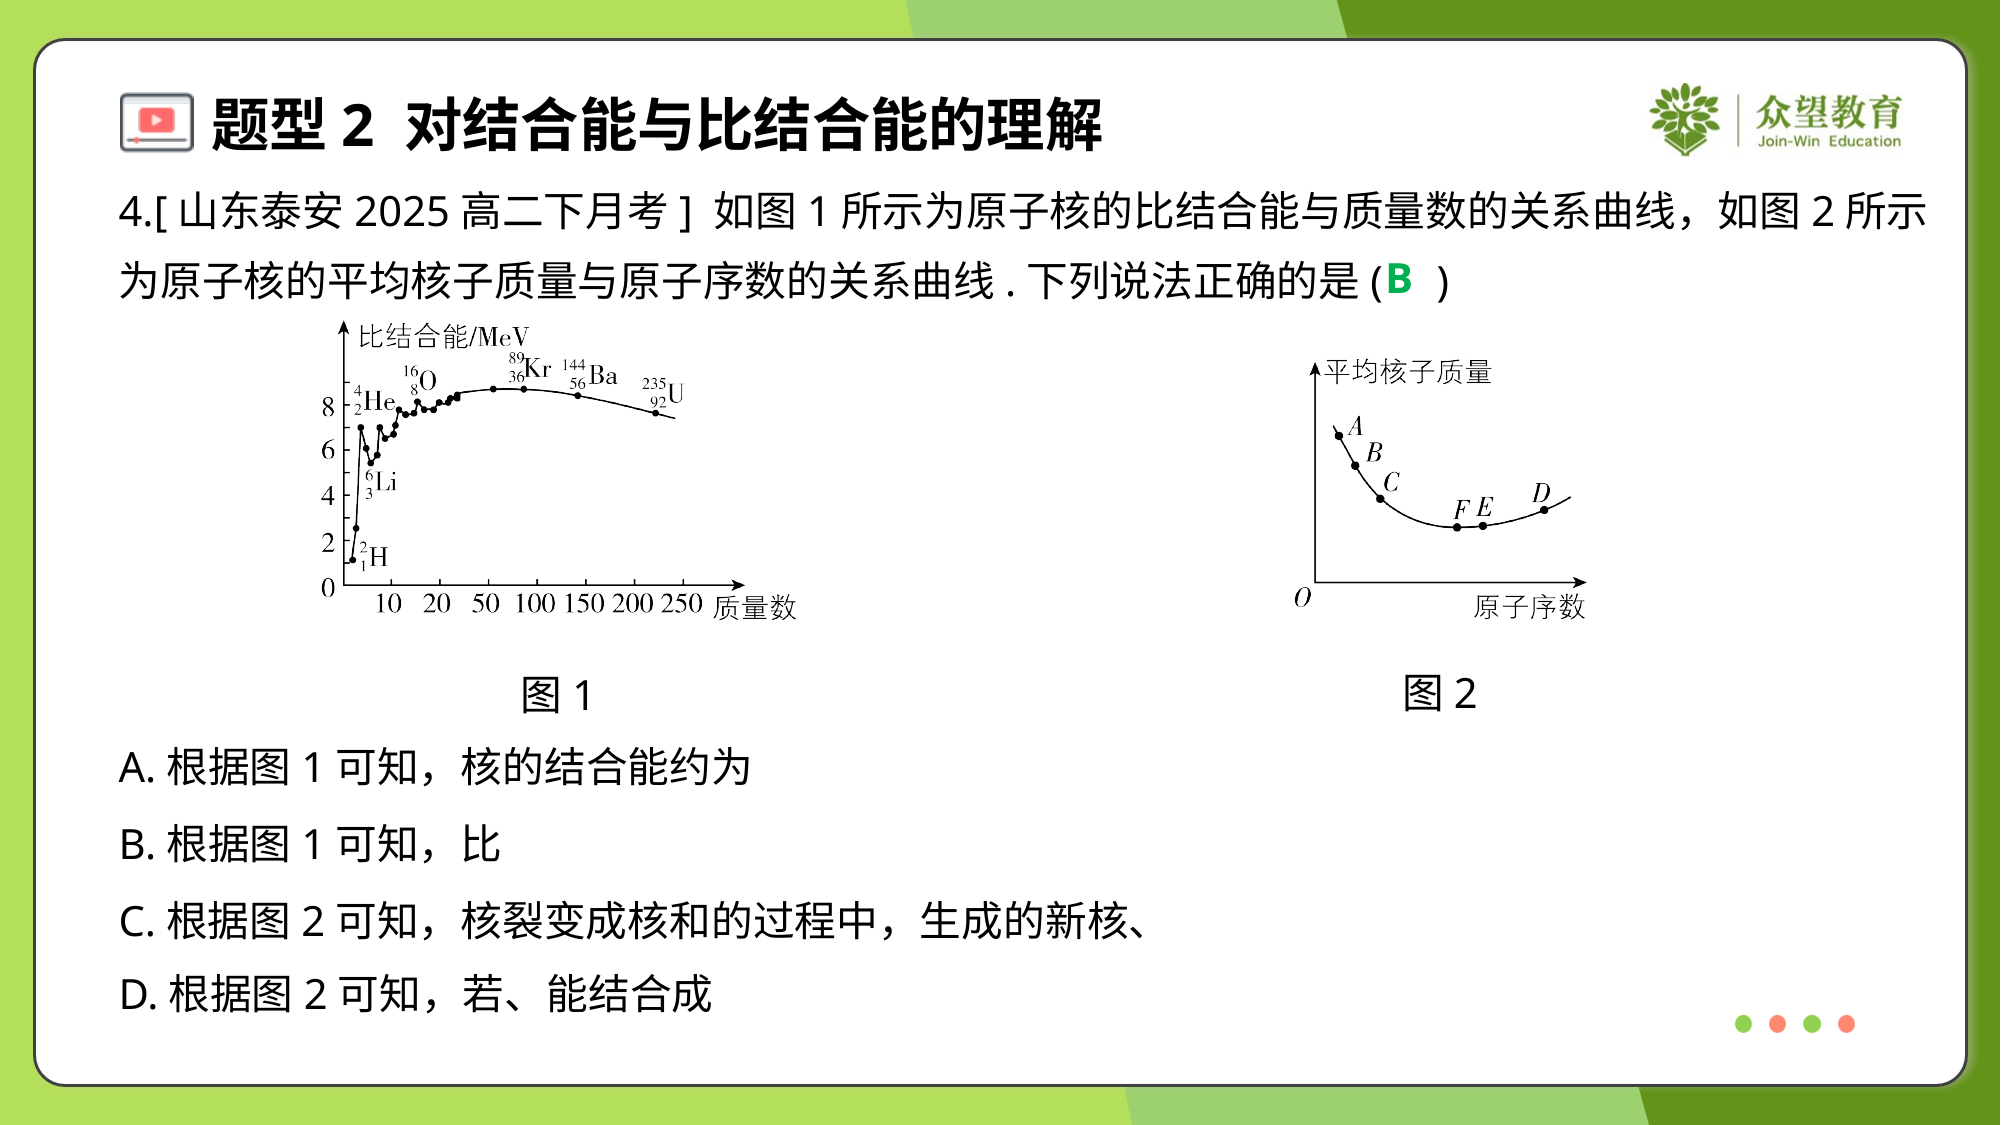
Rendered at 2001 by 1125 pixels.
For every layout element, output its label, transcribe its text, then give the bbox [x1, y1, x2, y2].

text_box 4.[山东泰安2025高二下月考] 如图1所示为原子核的比结合能与质量数的关系曲线，如图2所示 为原子核的平均核子质量与原子序数的关系曲线.下列说法正确的是( ) [118, 159, 1883, 298]
text_box B [1369, 231, 1429, 296]
text_box 图1 [520, 645, 597, 779]
text_box 图2 [1402, 643, 1478, 778]
picture [0, 0, 2000, 1125]
